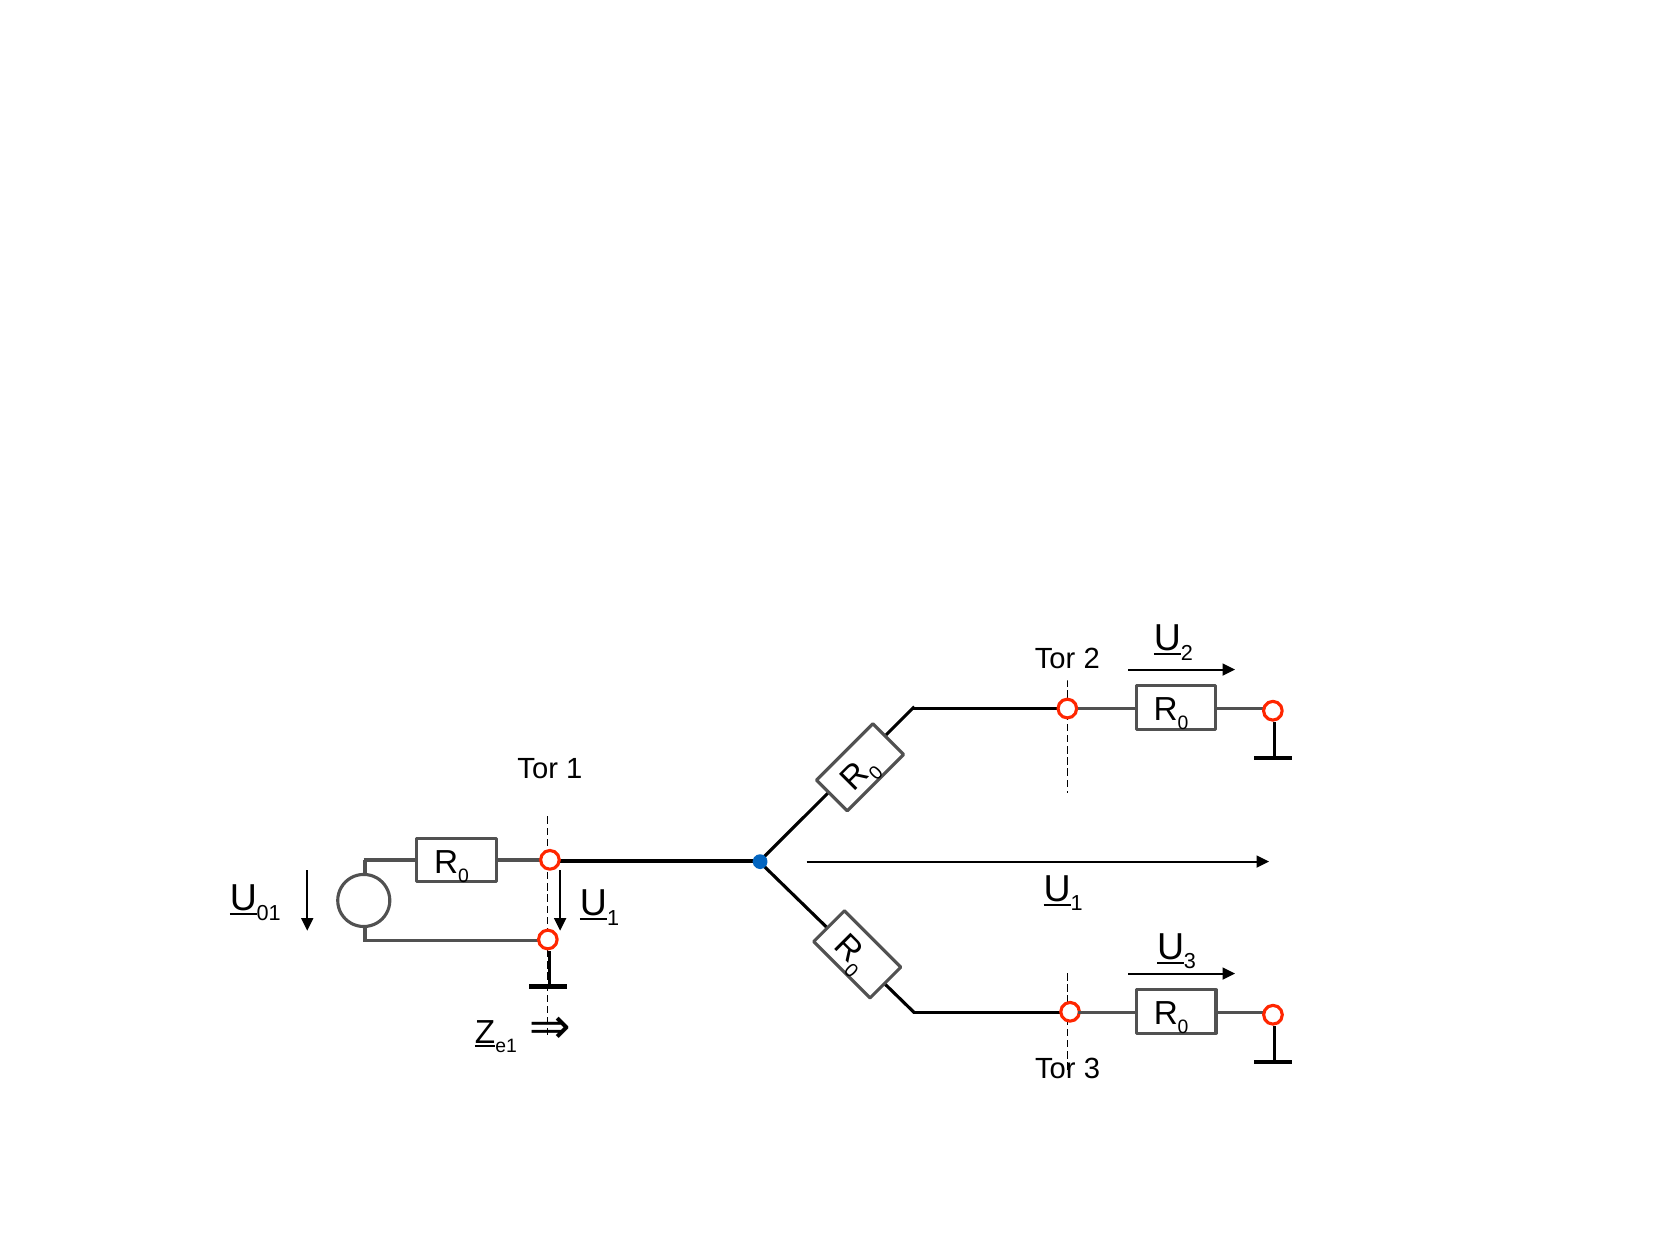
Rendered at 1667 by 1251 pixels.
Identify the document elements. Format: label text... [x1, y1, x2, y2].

text_box [1128, 967, 1235, 979]
text_box ⇒ [520, 984, 580, 1062]
text_box Tor 2 [1028, 633, 1107, 681]
text_box [540, 850, 560, 870]
text_box Tor 1 [511, 742, 589, 791]
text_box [1254, 1005, 1292, 1064]
text_box U3 [1142, 913, 1222, 973]
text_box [1135, 678, 1222, 739]
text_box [528, 929, 567, 989]
text_box [553, 870, 565, 923]
text_box Tor 3 [1028, 1042, 1107, 1091]
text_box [1135, 982, 1222, 1044]
text_box [1128, 663, 1235, 675]
text_box U1 [565, 869, 687, 941]
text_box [1254, 701, 1292, 760]
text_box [815, 926, 901, 988]
text_box [1151, 855, 1269, 868]
text_box U01 [214, 865, 337, 936]
text_box U1 [1028, 855, 1151, 927]
text_box [301, 870, 314, 931]
text_box [1058, 699, 1077, 718]
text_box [416, 831, 502, 892]
text_box [1060, 1002, 1080, 1022]
text_box Ze1 [460, 1001, 547, 1065]
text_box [820, 736, 906, 797]
text_box [337, 874, 390, 927]
text_box [754, 855, 766, 868]
text_box U2 [1138, 605, 1219, 669]
